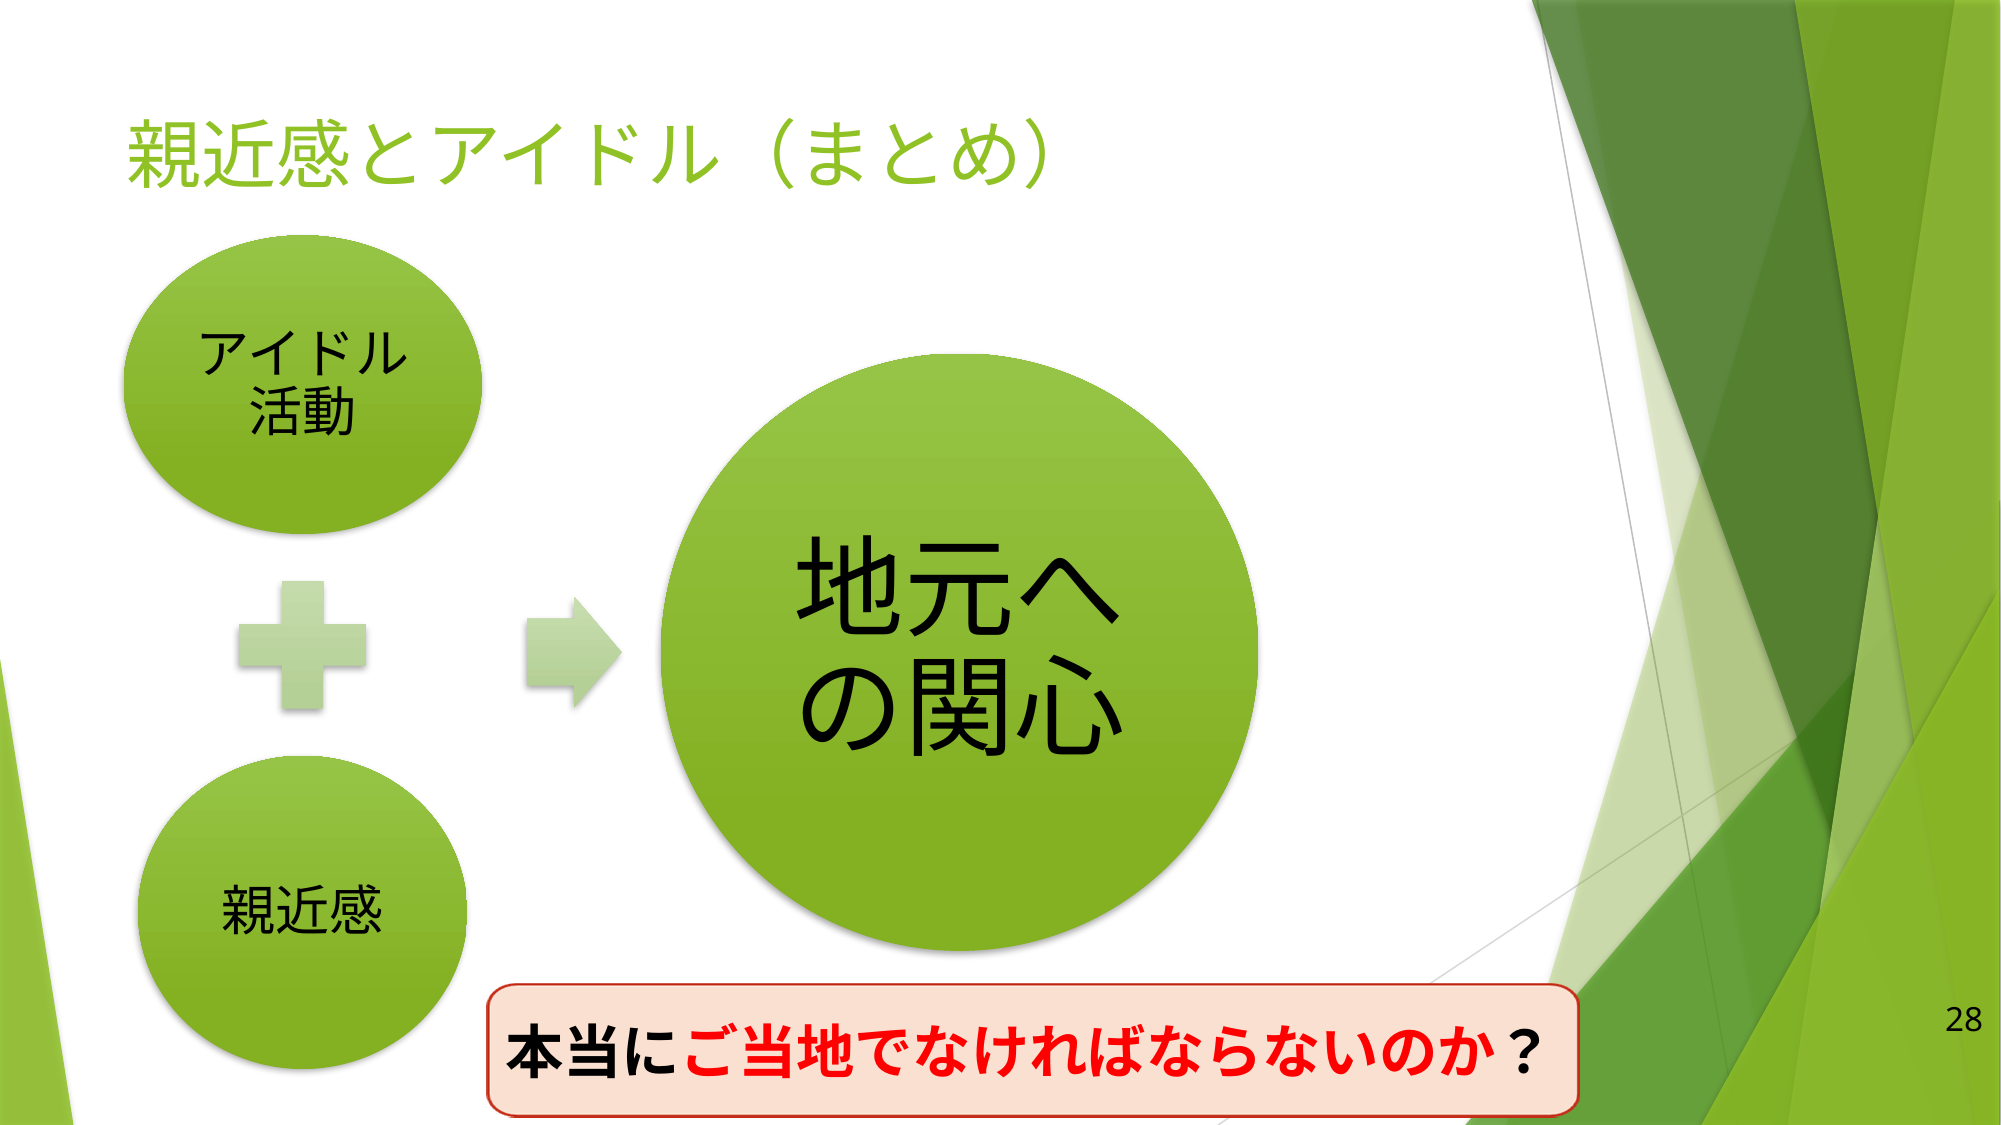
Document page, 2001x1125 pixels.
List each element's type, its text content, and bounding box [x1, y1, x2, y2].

slide_number 28 [1886, 991, 1999, 1051]
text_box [72, 234, 1310, 1070]
picture [485, 983, 1580, 1119]
title 親近感とアイドル（まとめ） [111, 99, 1522, 317]
